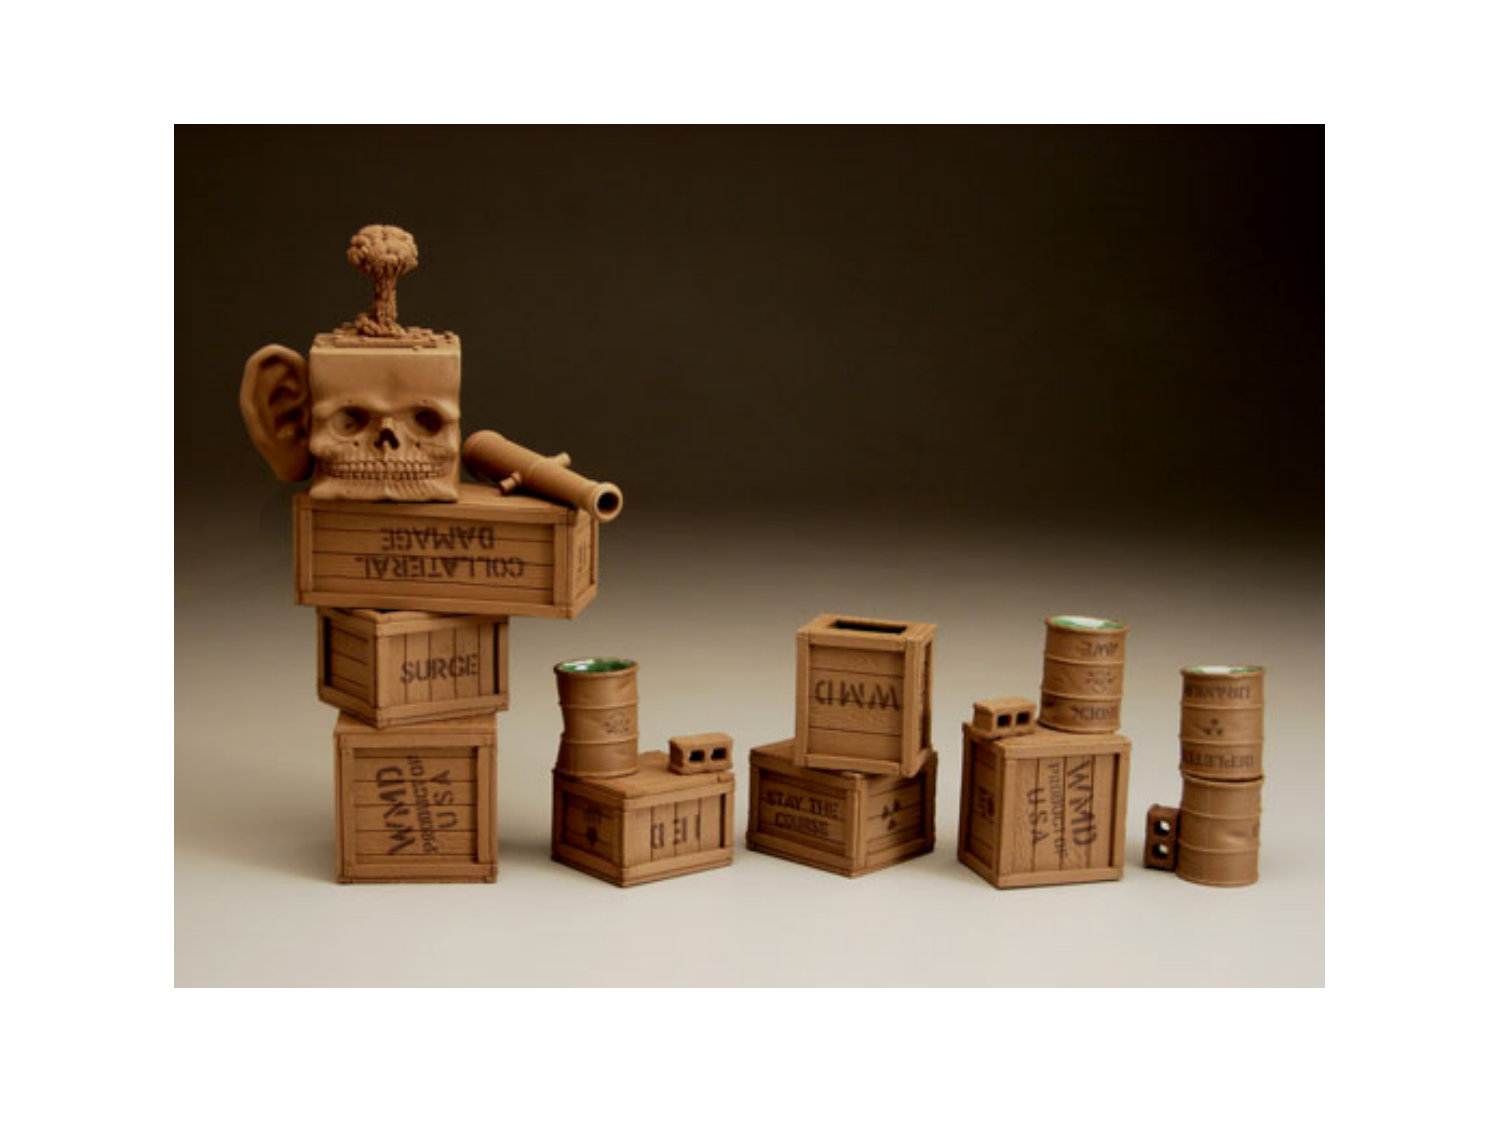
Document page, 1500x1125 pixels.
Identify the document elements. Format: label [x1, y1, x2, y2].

list [174, 124, 1326, 989]
